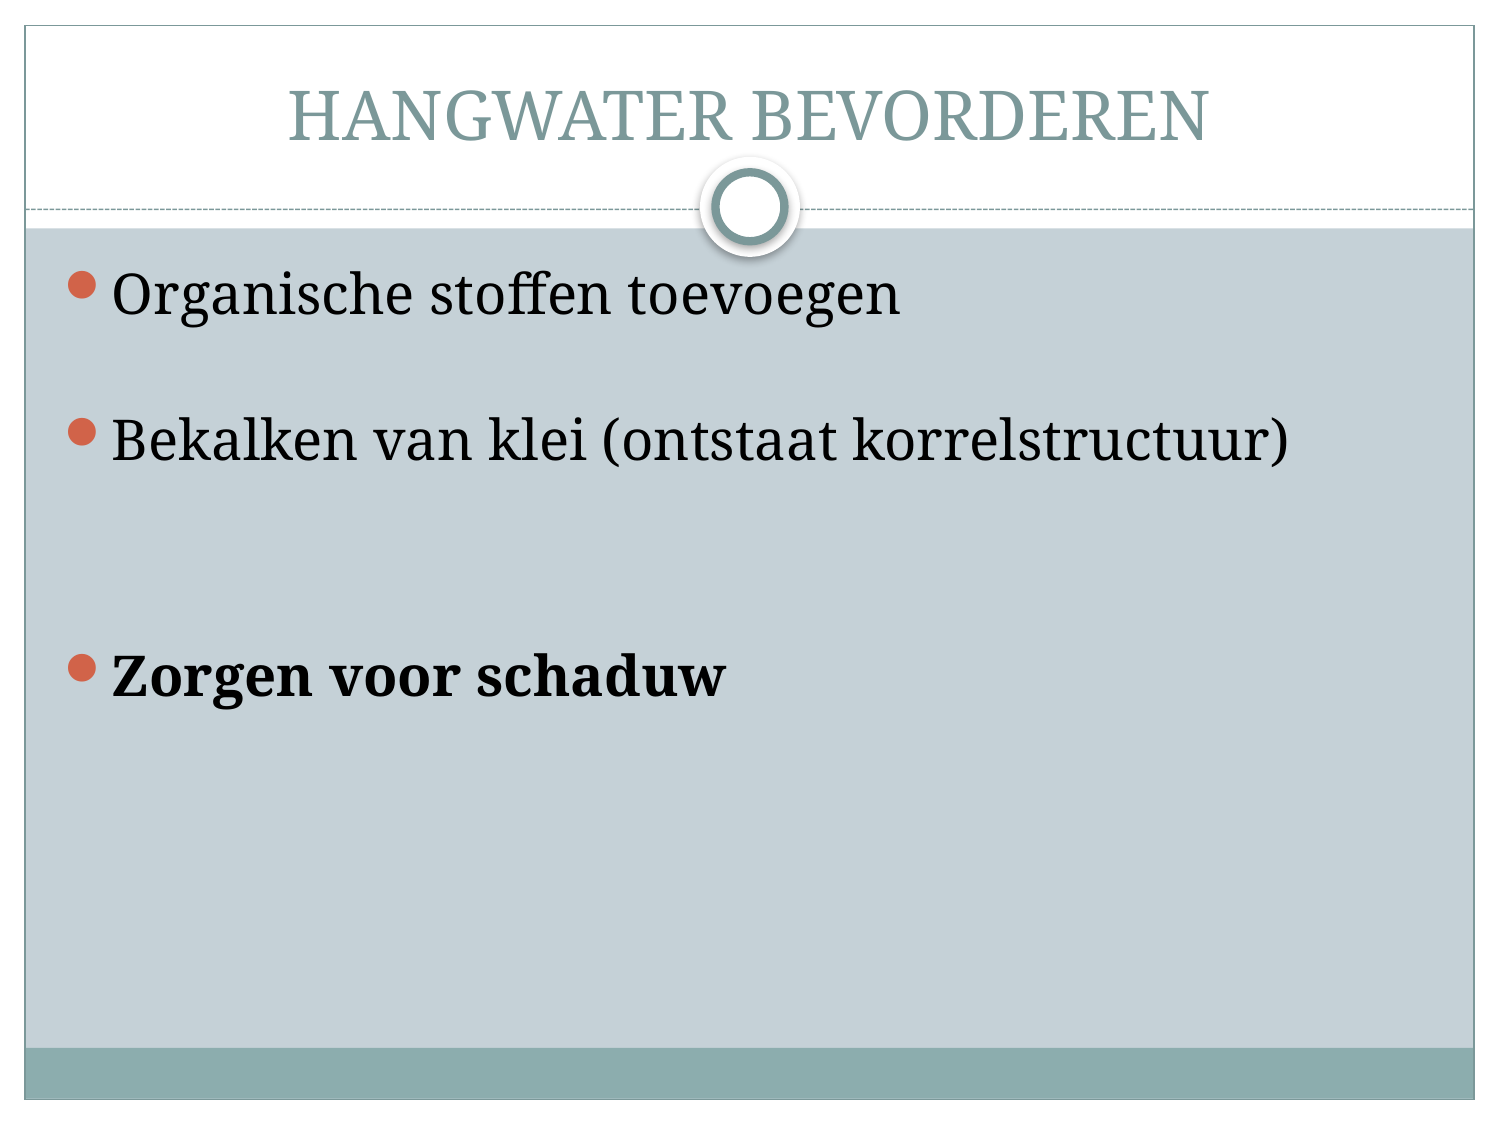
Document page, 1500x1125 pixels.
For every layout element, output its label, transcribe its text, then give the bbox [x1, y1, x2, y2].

list Organische stoffen toevoegen Bekalken van klei (ontstaat korrelstructuur) Zorgen voor schaduw [49, 250, 1445, 1001]
title HANGWATER BEVORDEREN [49, 37, 1450, 162]
